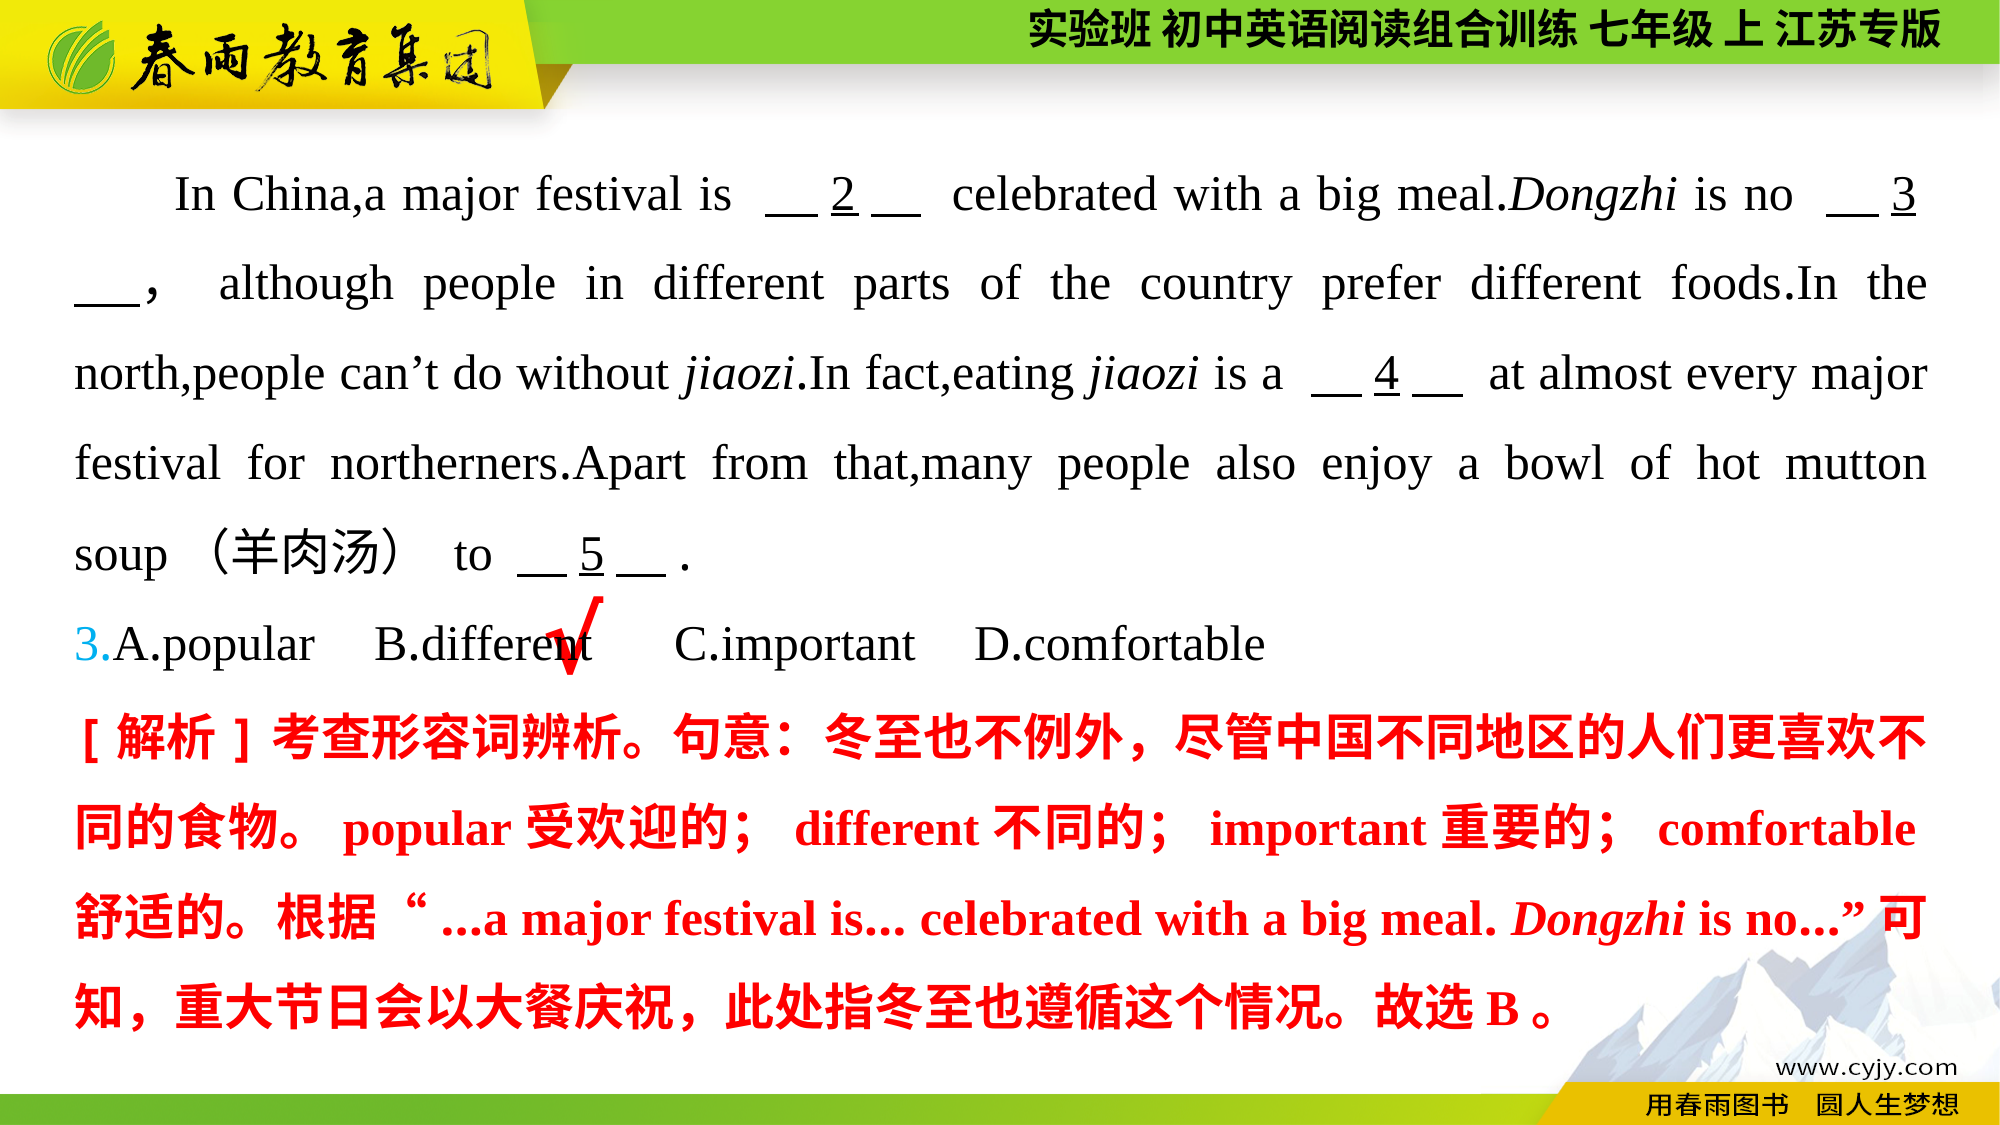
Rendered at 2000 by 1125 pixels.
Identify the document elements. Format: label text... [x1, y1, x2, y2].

text_box [解析]考查形容词辨析。句意：冬至也不例外，尽管中国不同地区的人们更喜欢不同的食物。popular受欢迎的；different不同的；important重要的；comfortable舒适的。根据“...a major festival is... celebrated with a big meal. Dongzhi is no...”可知，重大节日会以大餐庆祝，此处指冬至也遵循这个情况。故选B。 [59, 668, 1944, 1044]
picture [0, 0, 2000, 1125]
list In China,a major festival is 2 celebrated with a big meal.Dongzhi is no 3 ，although people in different parts of the country prefer different foods.In the north,people can’t do without jiaozi.In fact,eating jiaozi is a 4 at almost every major festival for northerners.Apart from that,many people also enjoy a bowl of hot mutton soup（羊肉汤） to 5 . 3.A.popular B.different C.important D.comfortable [59, 122, 1944, 668]
